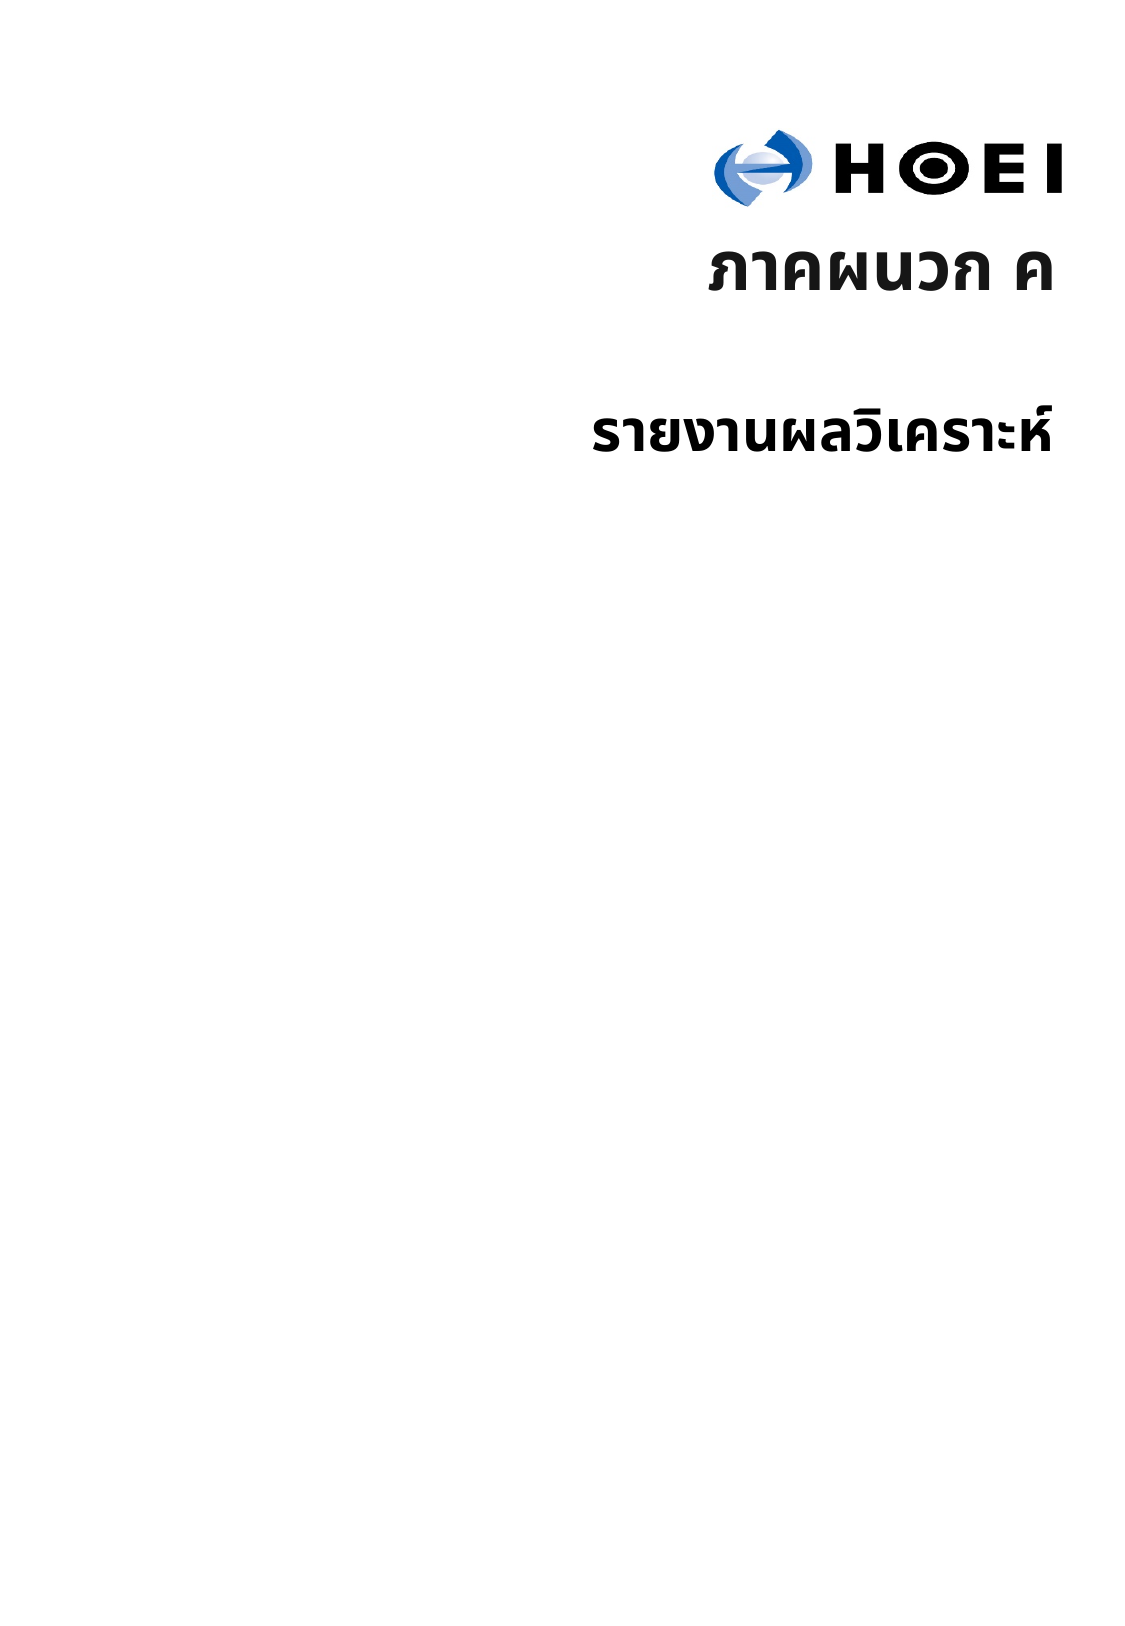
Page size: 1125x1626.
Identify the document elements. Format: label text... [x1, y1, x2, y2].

text_box ภาคผนวก ค [102, 111, 1073, 426]
text_box รายงานผลวิเคราะห์ [125, 426, 1069, 471]
picture [712, 128, 1063, 208]
